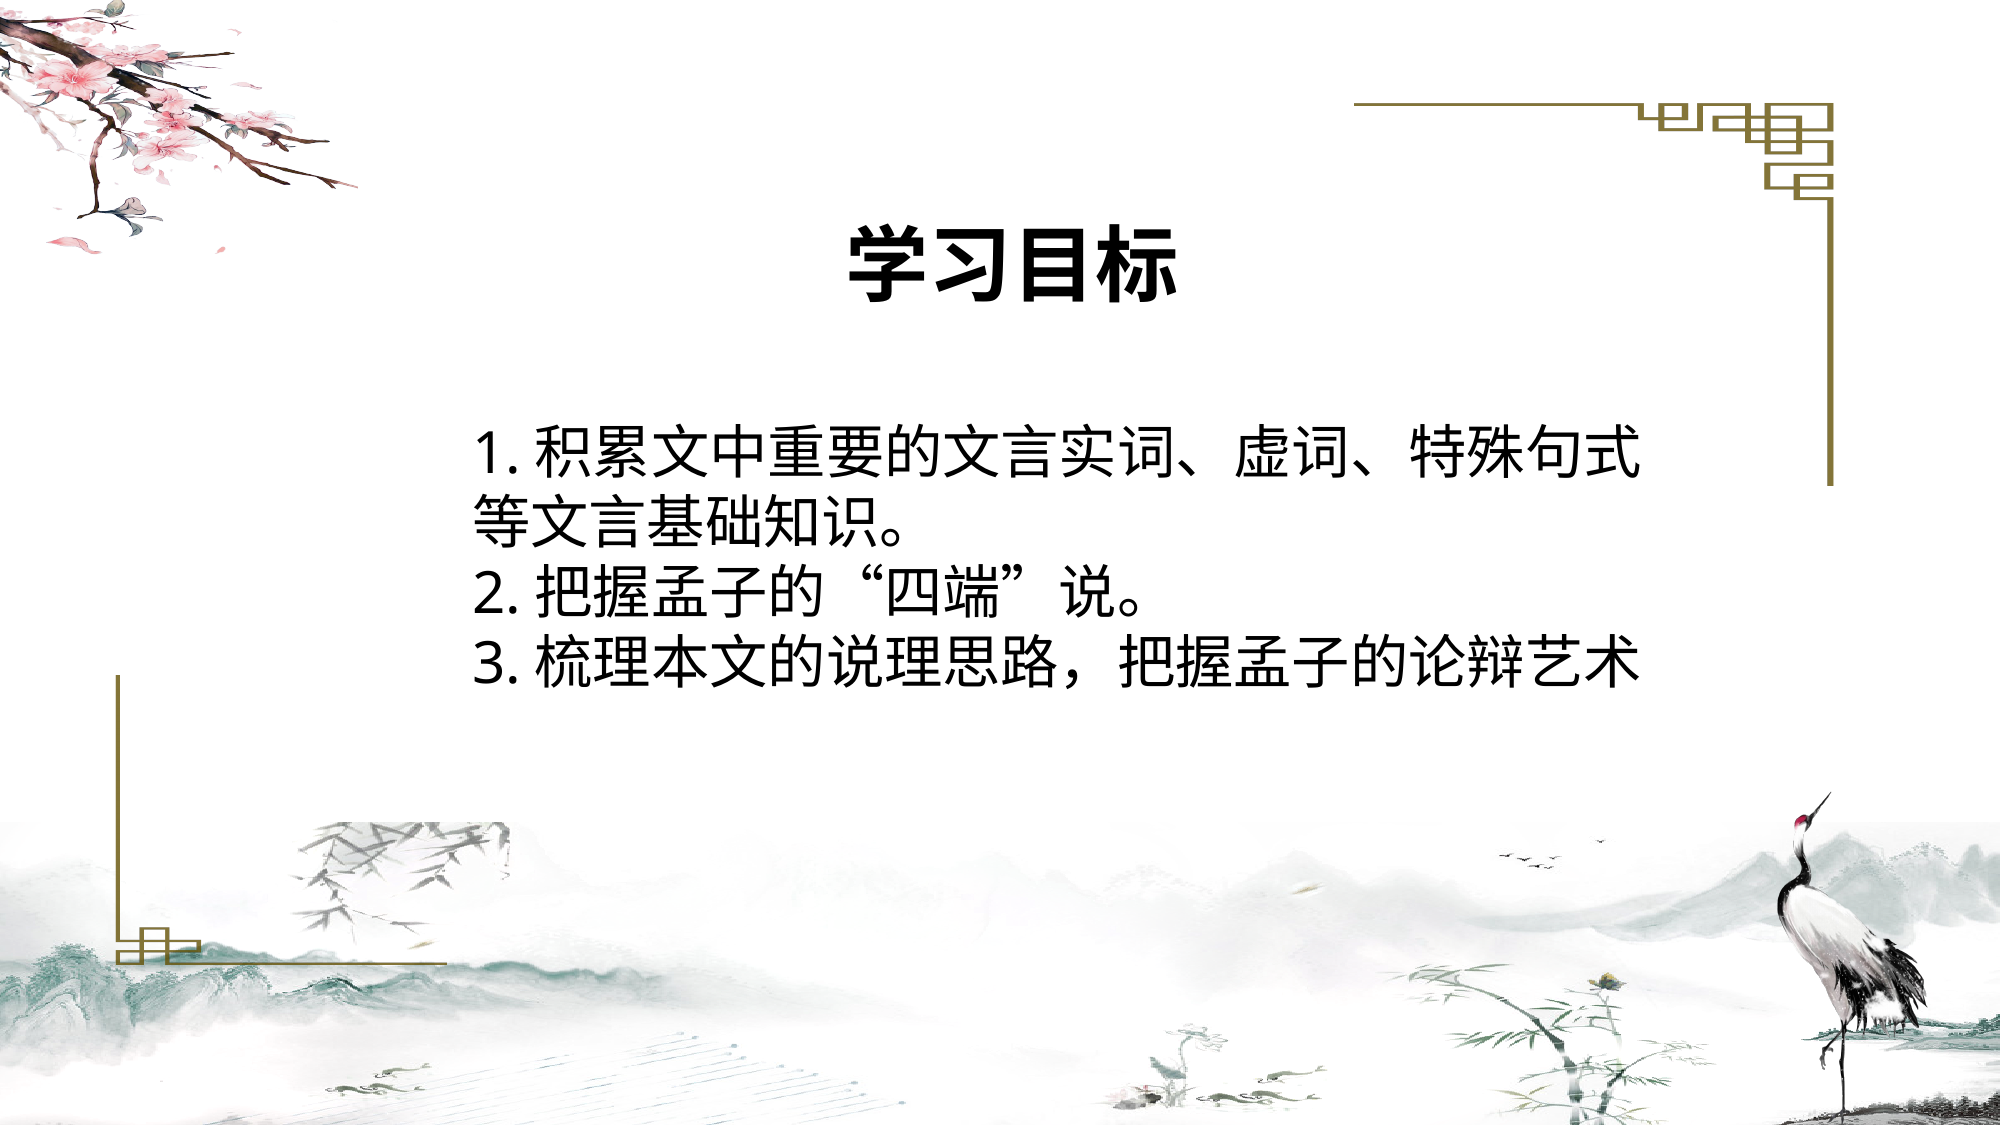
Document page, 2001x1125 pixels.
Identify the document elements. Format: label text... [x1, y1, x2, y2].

text_box 学习目标 [548, 205, 1353, 320]
picture [0, 675, 2000, 1125]
picture [1353, 87, 1866, 486]
picture [0, 0, 358, 317]
text_box 1.积累文中重要的文言实词、虚词、特殊句式等文言基础知识。 2.把握孟子的“四端”说。 3.梳理本文的说理思路，把握孟子的论辩艺术 [457, 338, 1681, 773]
